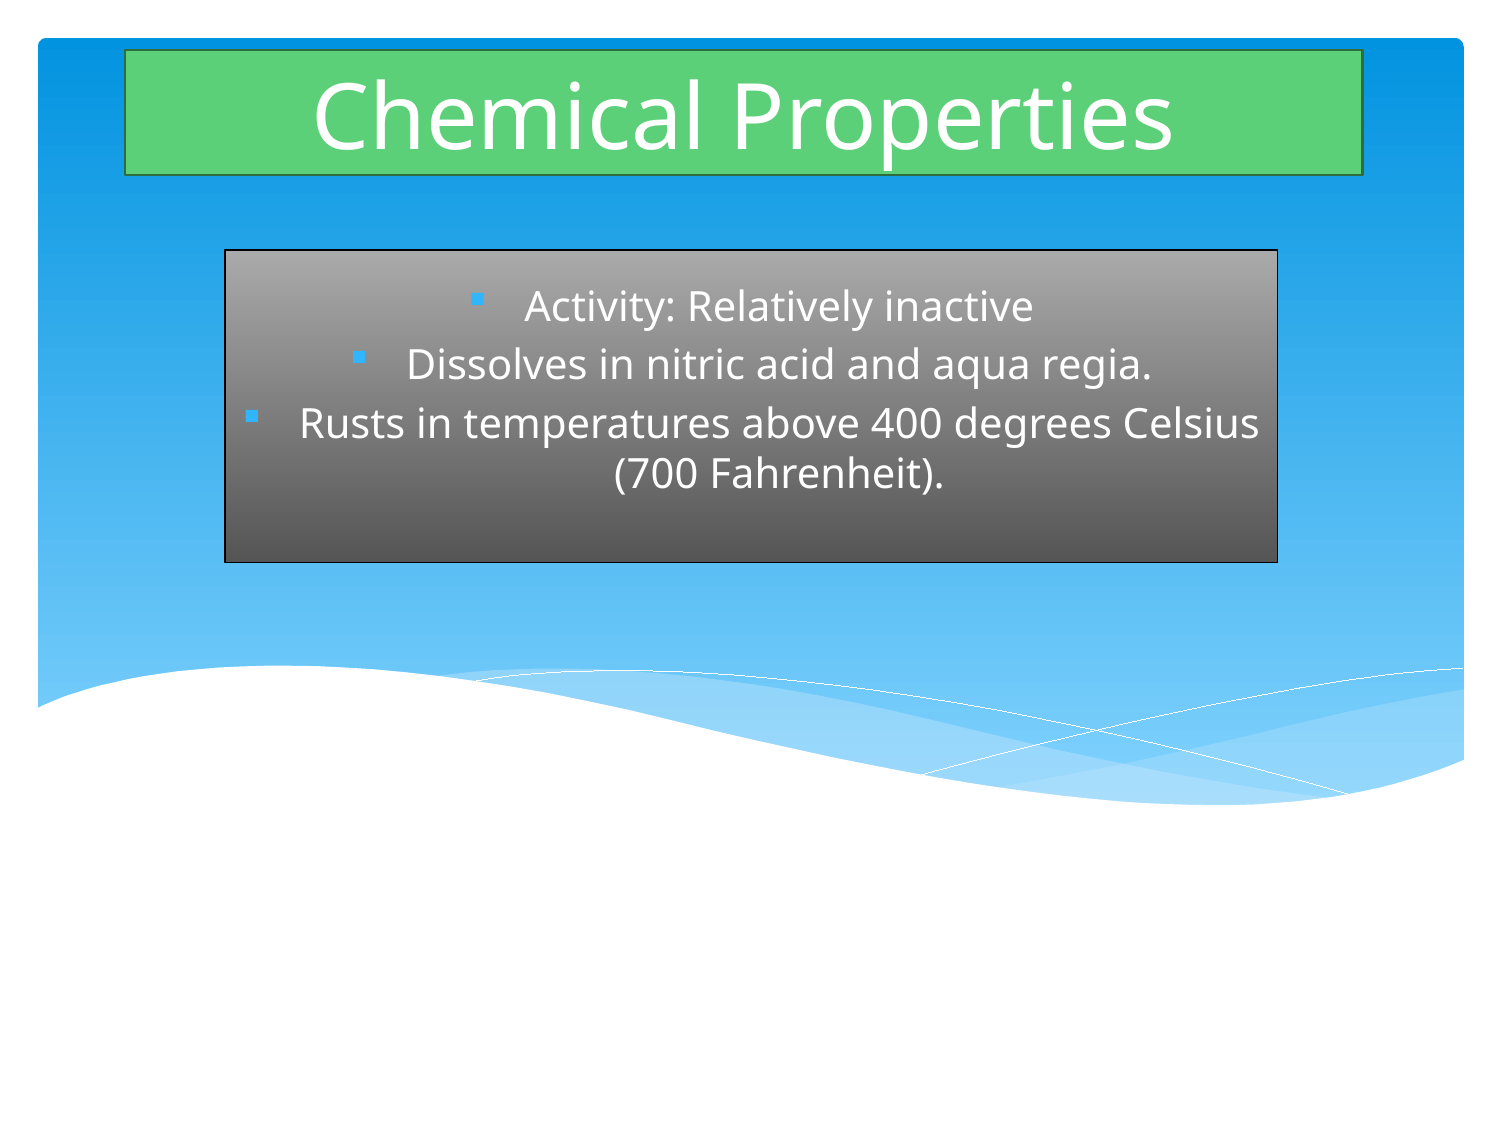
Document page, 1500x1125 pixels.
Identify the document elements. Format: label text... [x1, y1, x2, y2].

title Chemical Properties [124, 49, 1364, 176]
list Activity: Relatively inactive Dissolves in nitric acid and aqua regia. Rusts in temperatures above 400 degrees Celsius (700 Fahrenheit). [224, 249, 1278, 563]
